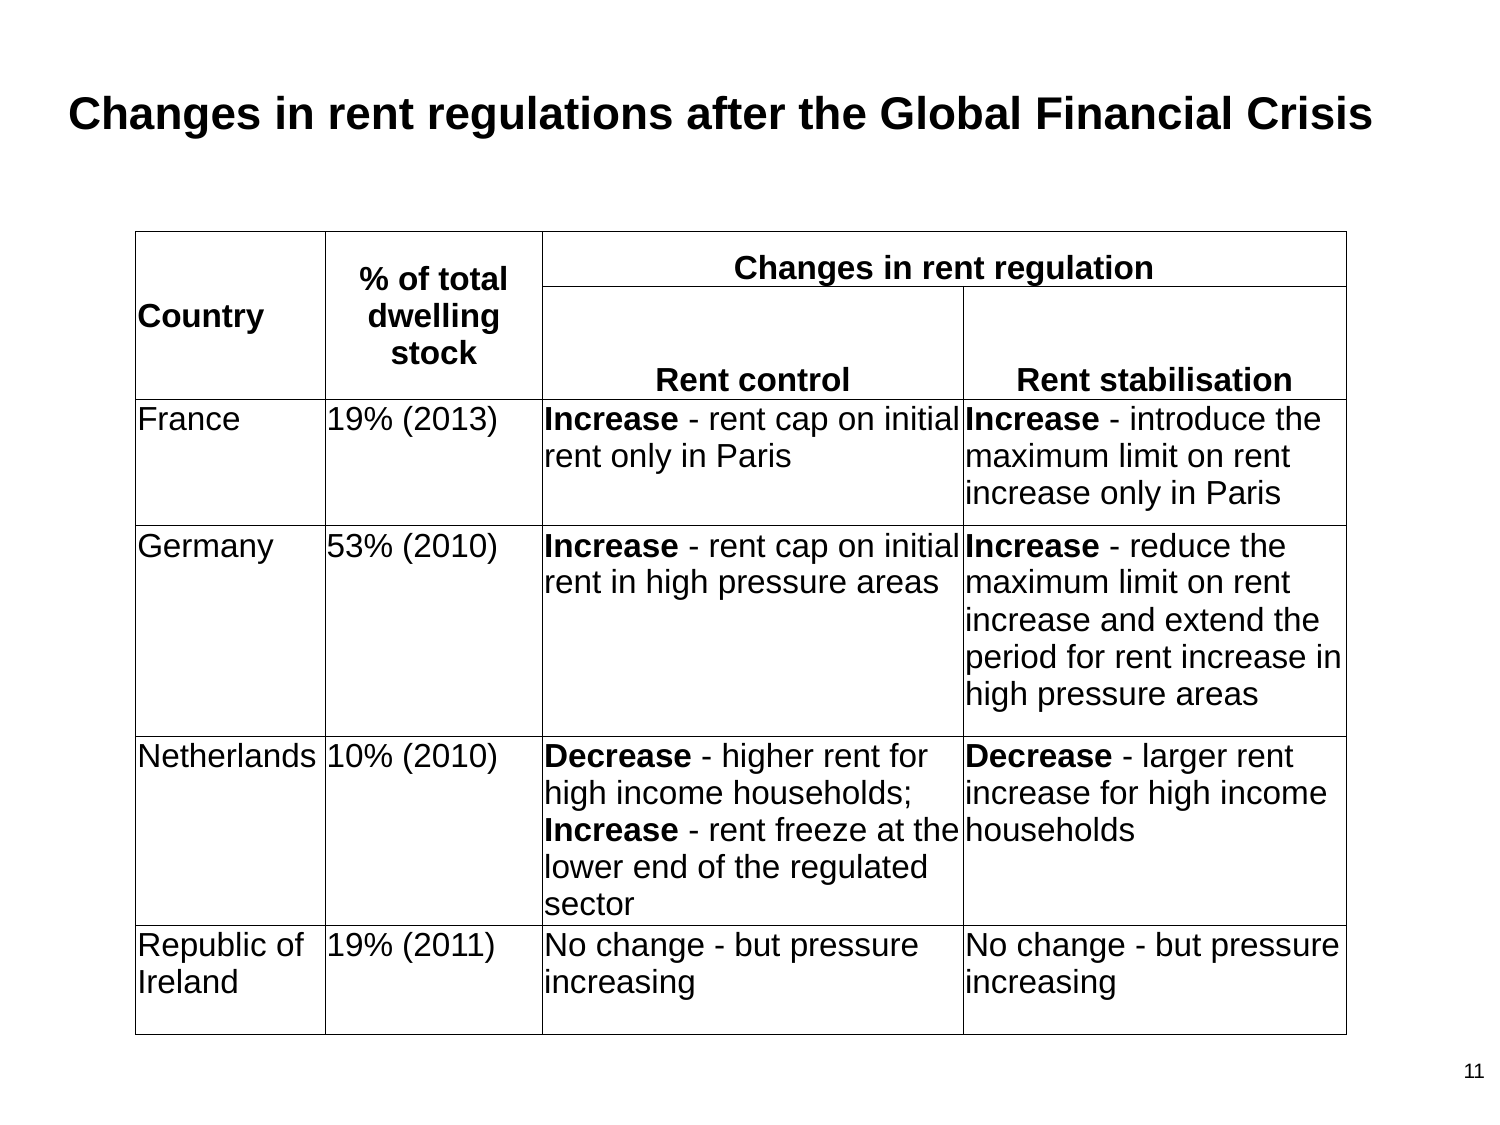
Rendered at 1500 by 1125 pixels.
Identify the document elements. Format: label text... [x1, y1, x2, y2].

table_header Changes in rent regulation [543, 232, 1346, 286]
table_cell Decrease - larger rent increase for high income households [964, 737, 1346, 925]
table_cell France [136, 400, 325, 525]
table_cell Increase - reduce the maximum limit on rent increase and extend the period for rent increase in high pressure areas [964, 526, 1346, 736]
table_cell 10% (2010) [326, 737, 542, 925]
table_cell Germany [136, 526, 325, 736]
table_cell Decrease - higher rent for high income households; Increase - rent freeze at the lower end of the regulated sector [543, 737, 963, 925]
table_cell Rent stabilisation [964, 287, 1346, 399]
title Changes in rent regulations after the Global Financial Crisis [53, 42, 1412, 180]
table_cell No change - but pressure increasing [543, 926, 963, 1034]
table_cell Increase - rent cap on initial rent in high pressure areas [543, 526, 963, 736]
table_cell No change - but pressure increasing [964, 926, 1346, 1034]
table_cell Republic of Ireland [136, 926, 325, 1034]
table_header % of total dwelling stock [326, 232, 542, 399]
table_cell Increase - rent cap on initial rent only in Paris [543, 400, 963, 525]
table_cell Netherlands [136, 737, 325, 925]
table_cell Increase - introduce the maximum limit on rent increase only in Paris [964, 400, 1346, 525]
table_cell 19% (2011) [326, 926, 542, 1034]
table_header Country [136, 232, 325, 399]
table_cell 53% (2010) [326, 526, 542, 736]
slide_number 11 [1187, 1050, 1500, 1125]
table_cell Rent control [543, 287, 963, 399]
table_cell 19% (2013) [326, 400, 542, 525]
